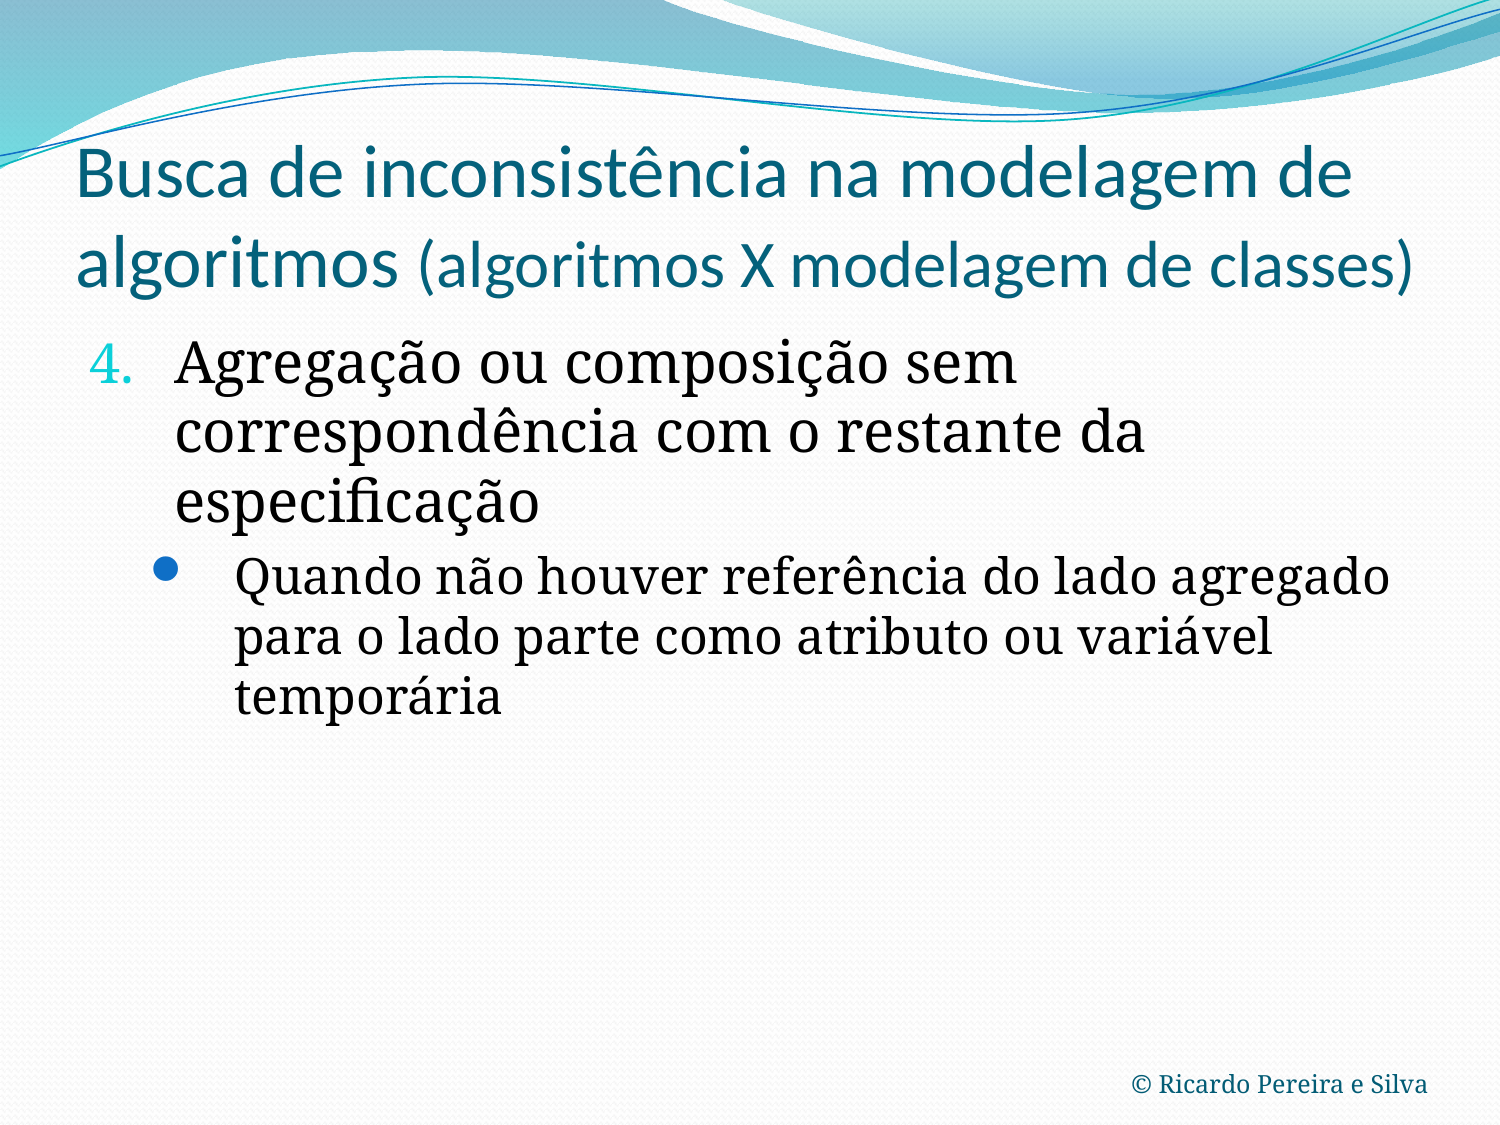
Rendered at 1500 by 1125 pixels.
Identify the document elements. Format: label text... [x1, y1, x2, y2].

title Busca de inconsistência na modelagem de algoritmos (algoritmos X modelagem de classes) [75, 115, 1425, 303]
list Agregação ou composição sem correspondência com o restante da especificação Quando não houver referência do lado agregado para o lado parte como atributo ou variável temporária [75, 317, 1425, 1038]
footer © Ricardo Pereira e Silva [1101, 1042, 1429, 1103]
